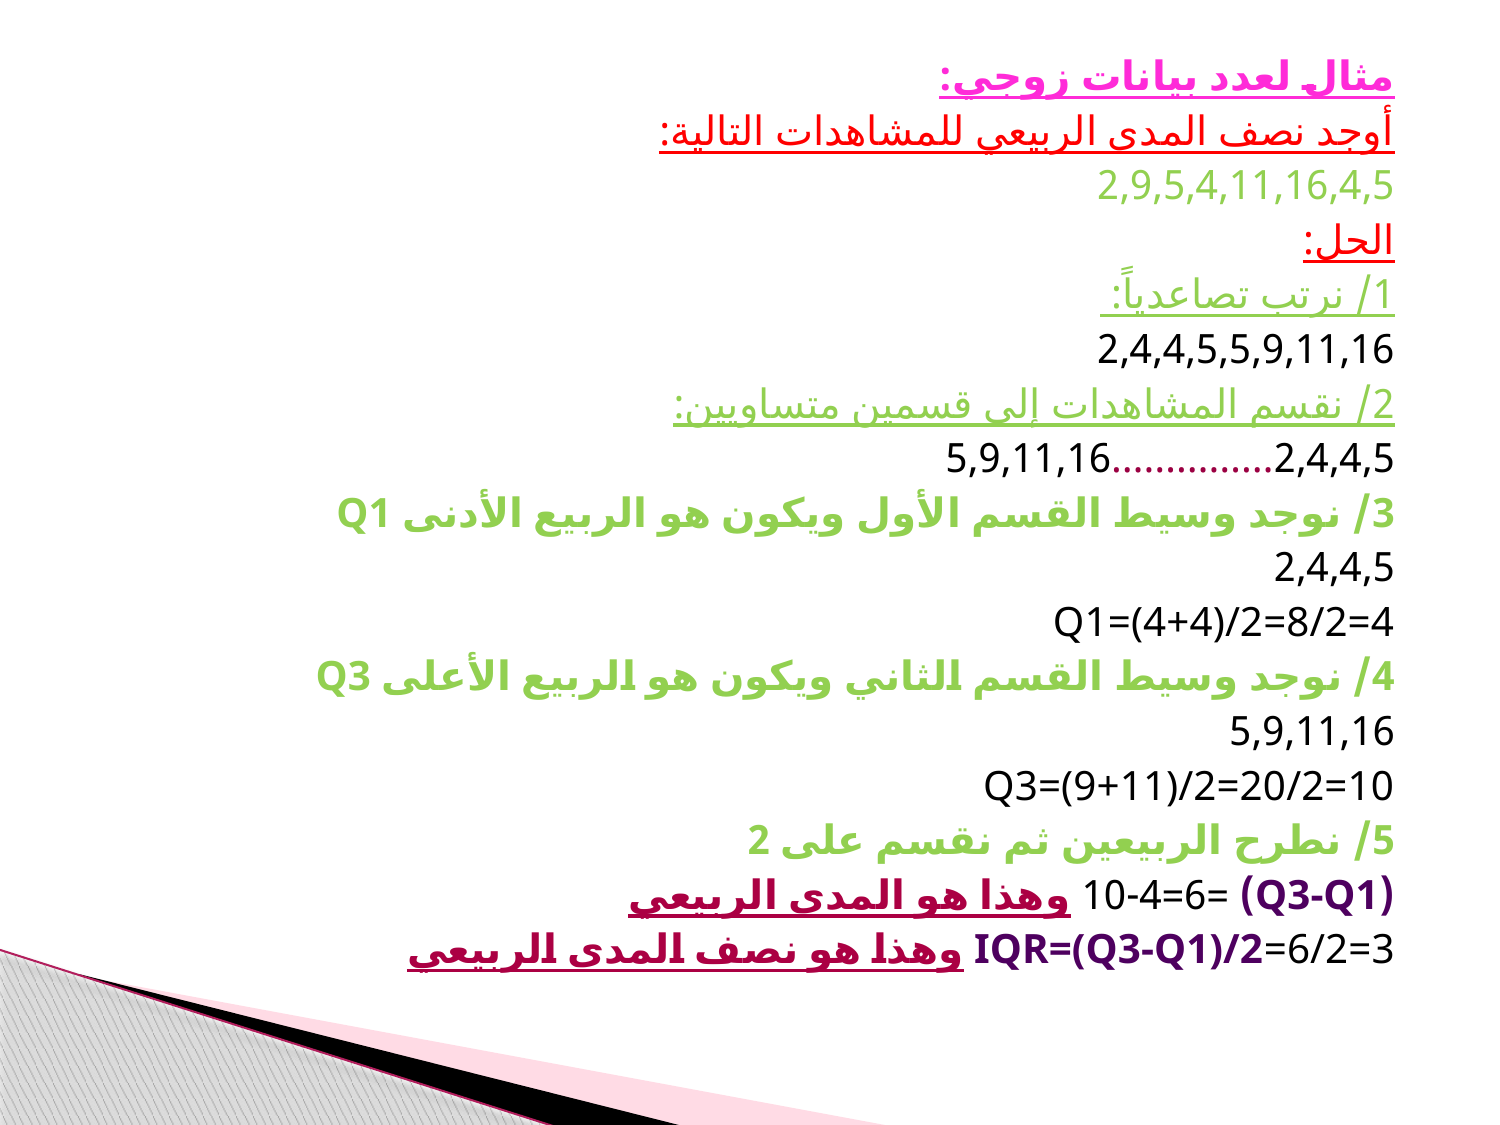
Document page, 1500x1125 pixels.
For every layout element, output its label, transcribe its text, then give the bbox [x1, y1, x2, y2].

list مثال لعدد بيانات زوجي: أوجد نصف المدى الربيعي للمشاهدات التالية: 2,9,5,4,11,16,4,5 الحل: 1/ نرتب تصاعدياً: 2,4,4,5,5,9,11,16 2/ نقسم المشاهدات إلى قسمين متساويين: 2,4,4,5……………5,9,11,16 3/ نوجد وسيط القسم الأول ويكون هو الربيع الأدنى Q1 2,4,4,5 Q1=(4+4)/2=8/2=4 4/ نوجد وسيط القسم الثاني ويكون هو الربيع الأعلى Q3 5,9,11,16 Q3=(9+11)/2=20/2=10 5/ نطرح الربيعين ثم نقسم على 2 (Q3-Q1) =10-4=6 وهذا هو المدى الربيعي IQR=(Q3-Q1)/2=6/2=3 وهذا هو نصف المدى الربيعي [75, 42, 1425, 986]
